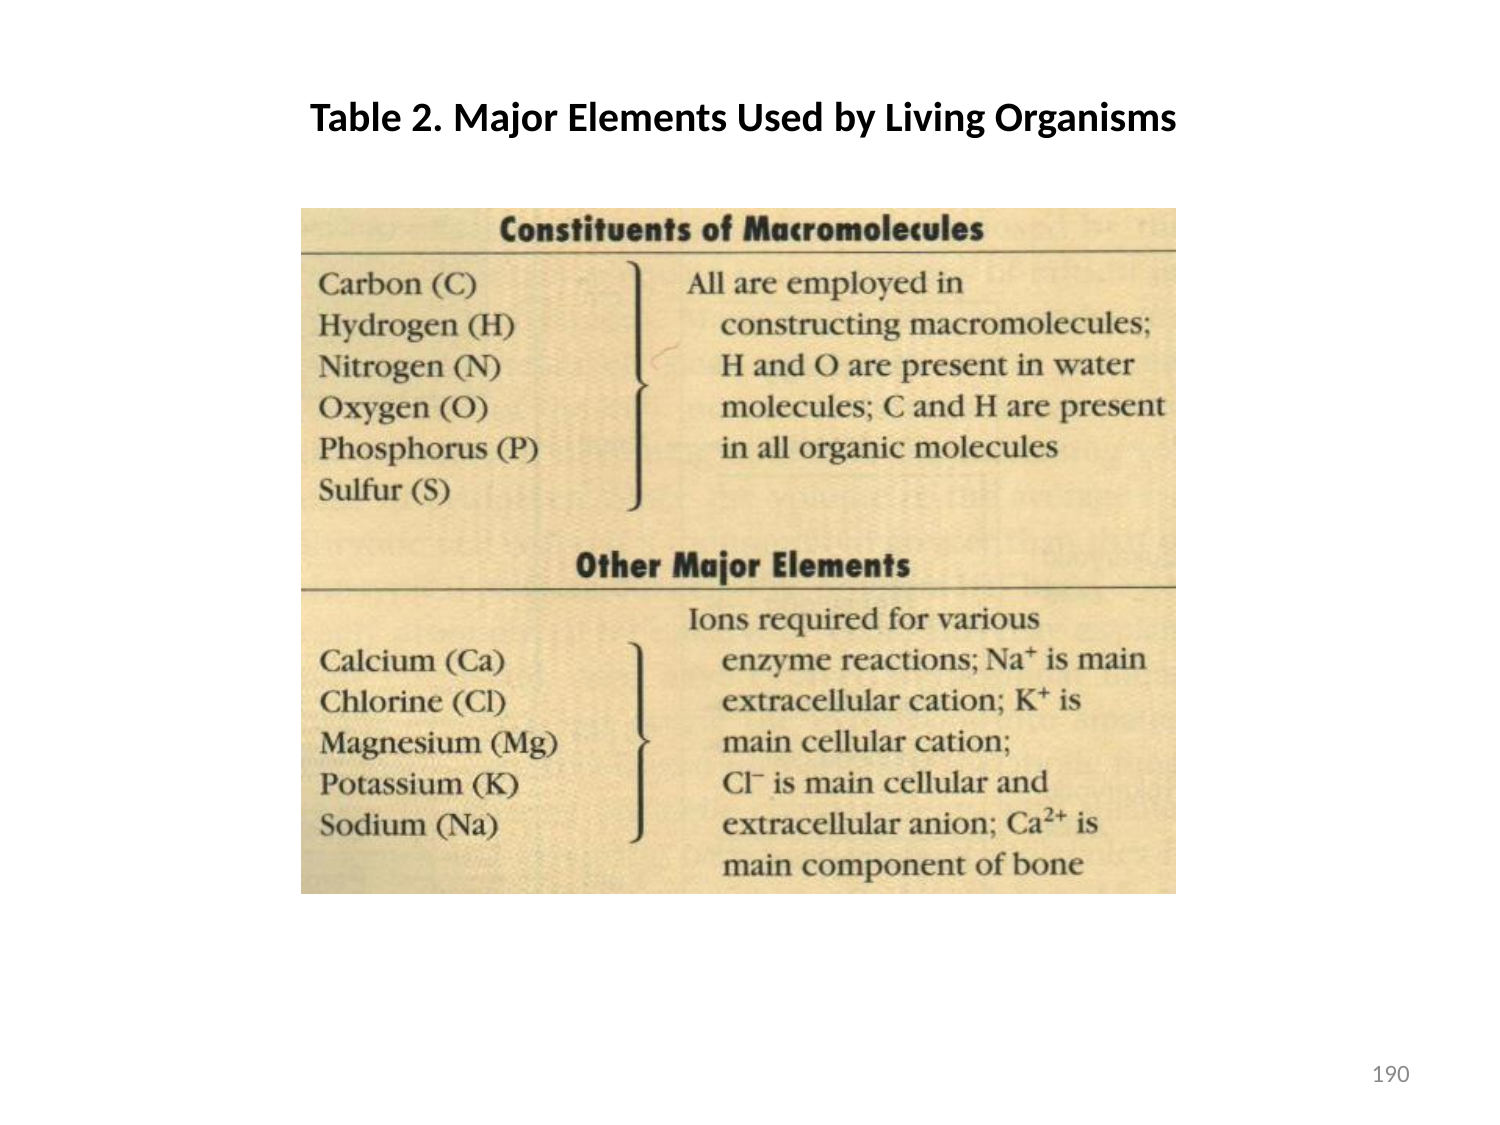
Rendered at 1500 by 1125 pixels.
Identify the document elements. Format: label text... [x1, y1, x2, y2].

slide_number 190 [1074, 1042, 1425, 1103]
title Table 2. Major Elements Used by Living Organisms [294, 54, 1194, 148]
picture [300, 207, 1176, 894]
